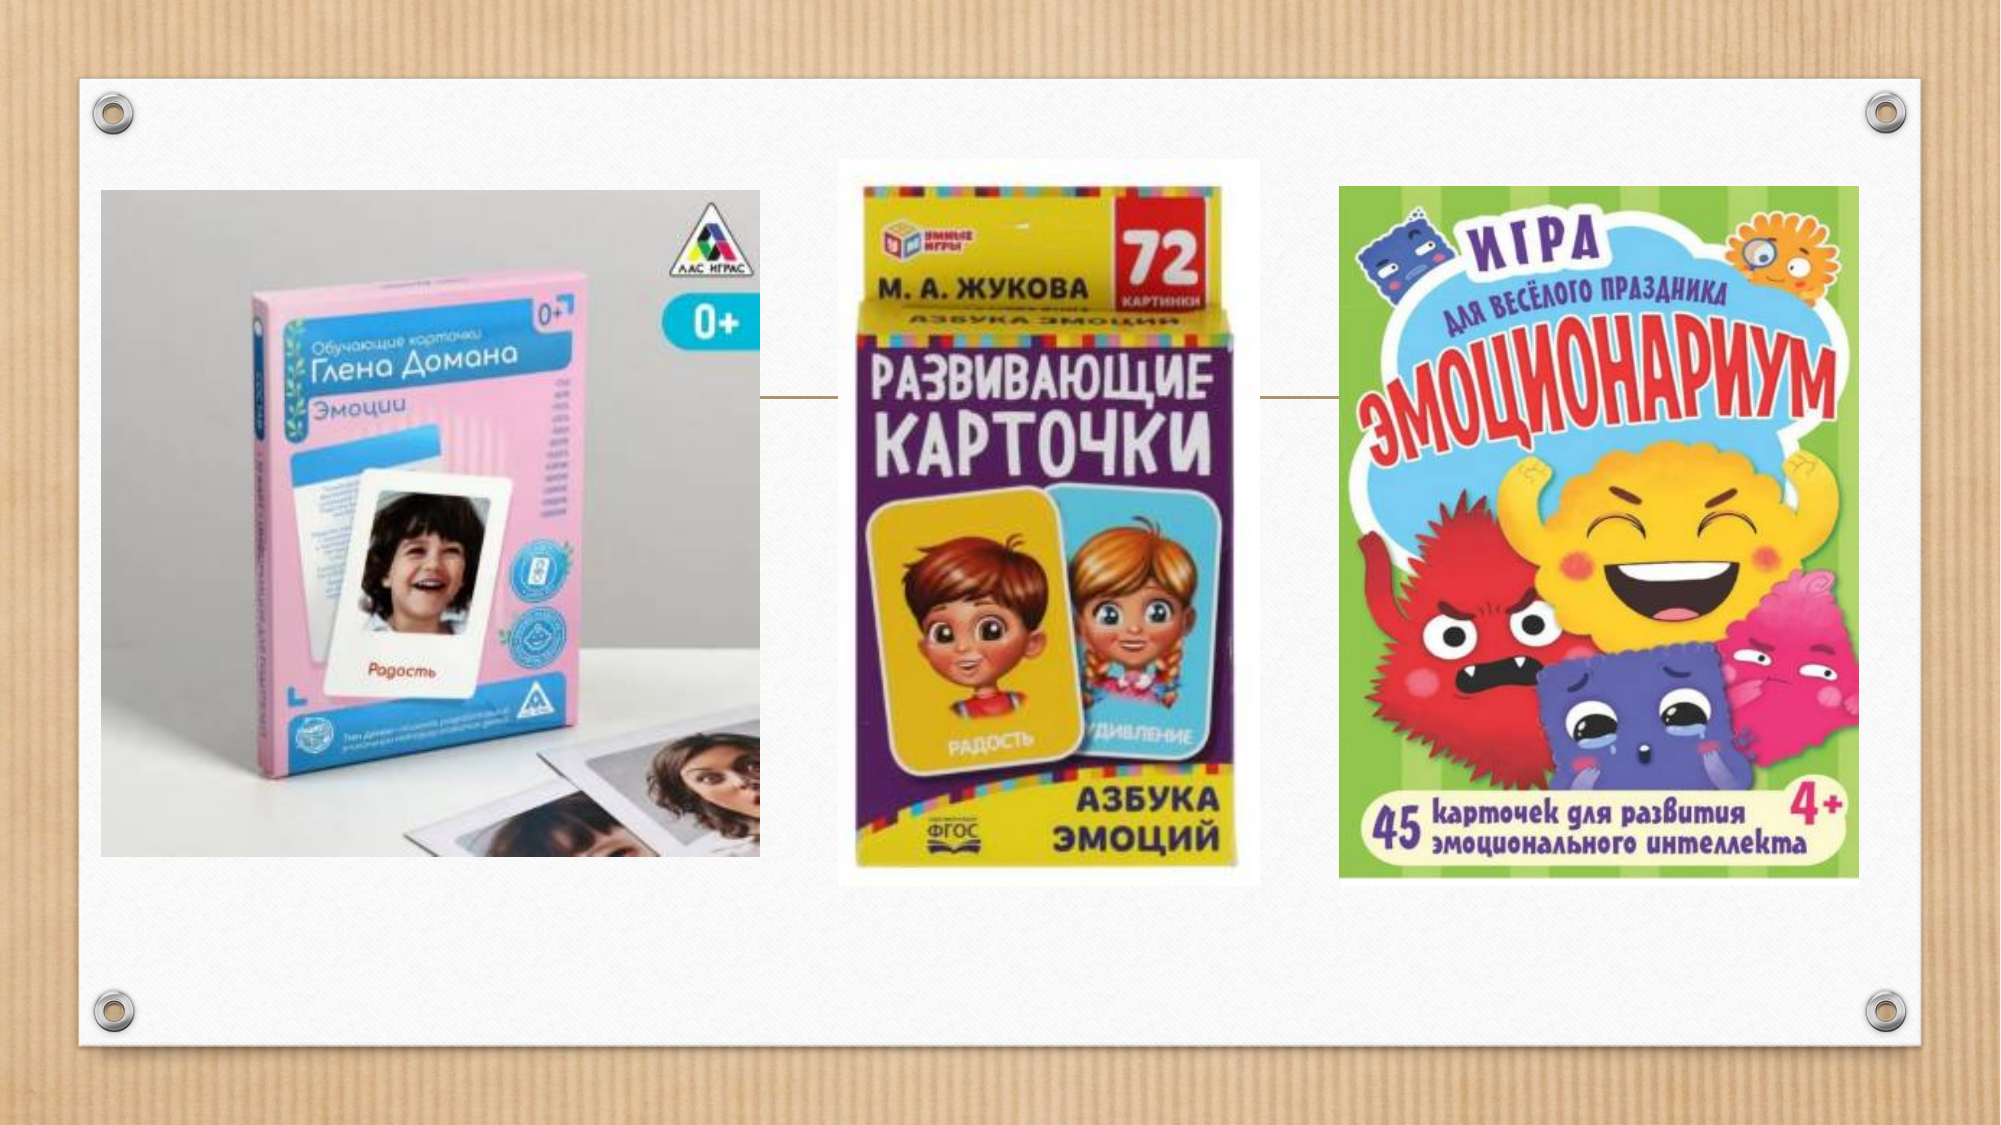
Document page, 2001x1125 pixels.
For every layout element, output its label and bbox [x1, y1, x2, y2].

list [1339, 185, 1859, 886]
picture [0, 0, 2001, 1125]
